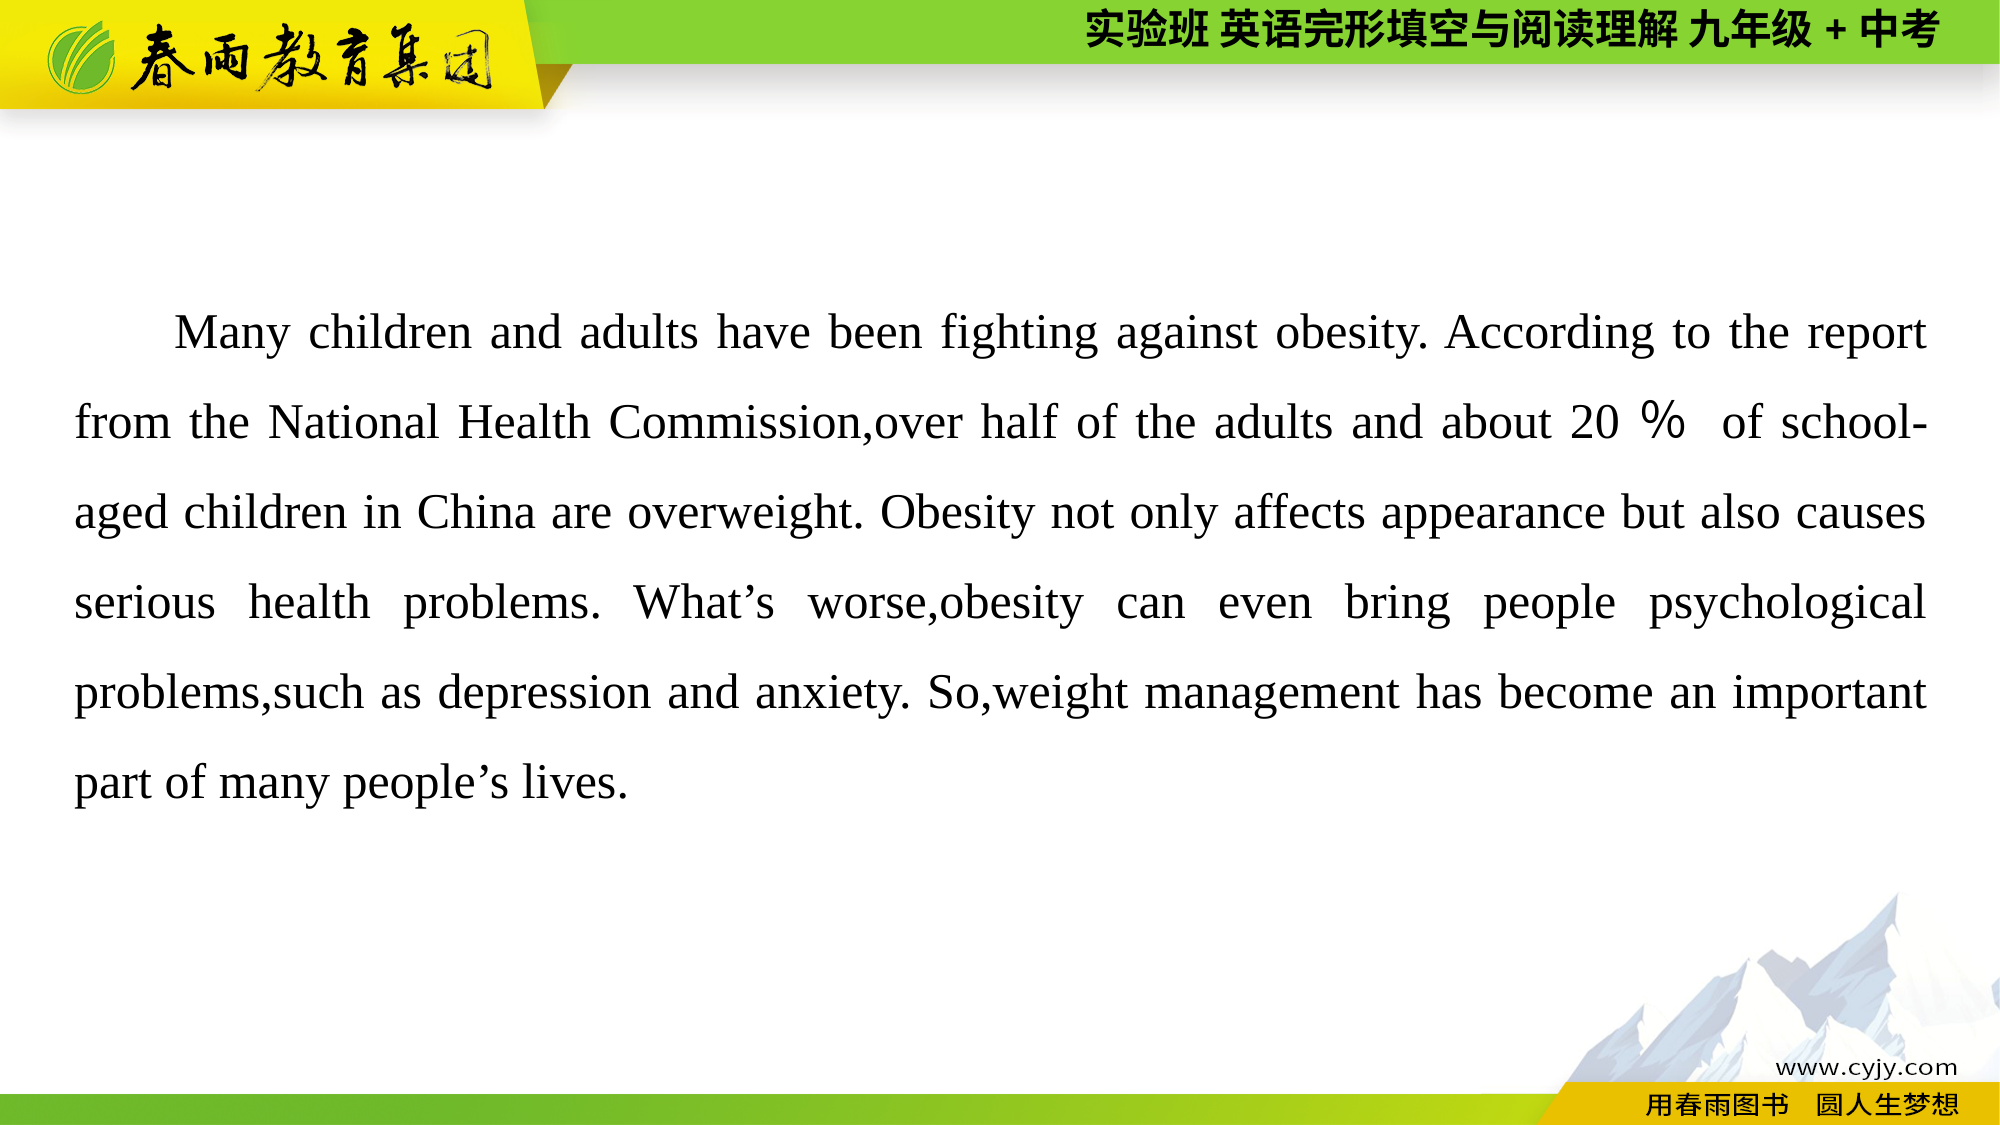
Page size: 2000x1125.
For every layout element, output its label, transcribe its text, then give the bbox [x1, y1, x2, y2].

picture [0, 0, 2000, 1125]
list Many children and adults have been fighting against obesity. According to the report from the National Health Commission,over half of the adults and about 20％ of school-aged children in China are overweight. Obesity not only affects appearance but also causes serious health problems. What’s worse,obesity can even bring people psychological problems,such as depression and anxiety. So,weight management has become an important part of many people’s lives. [59, 261, 1944, 811]
